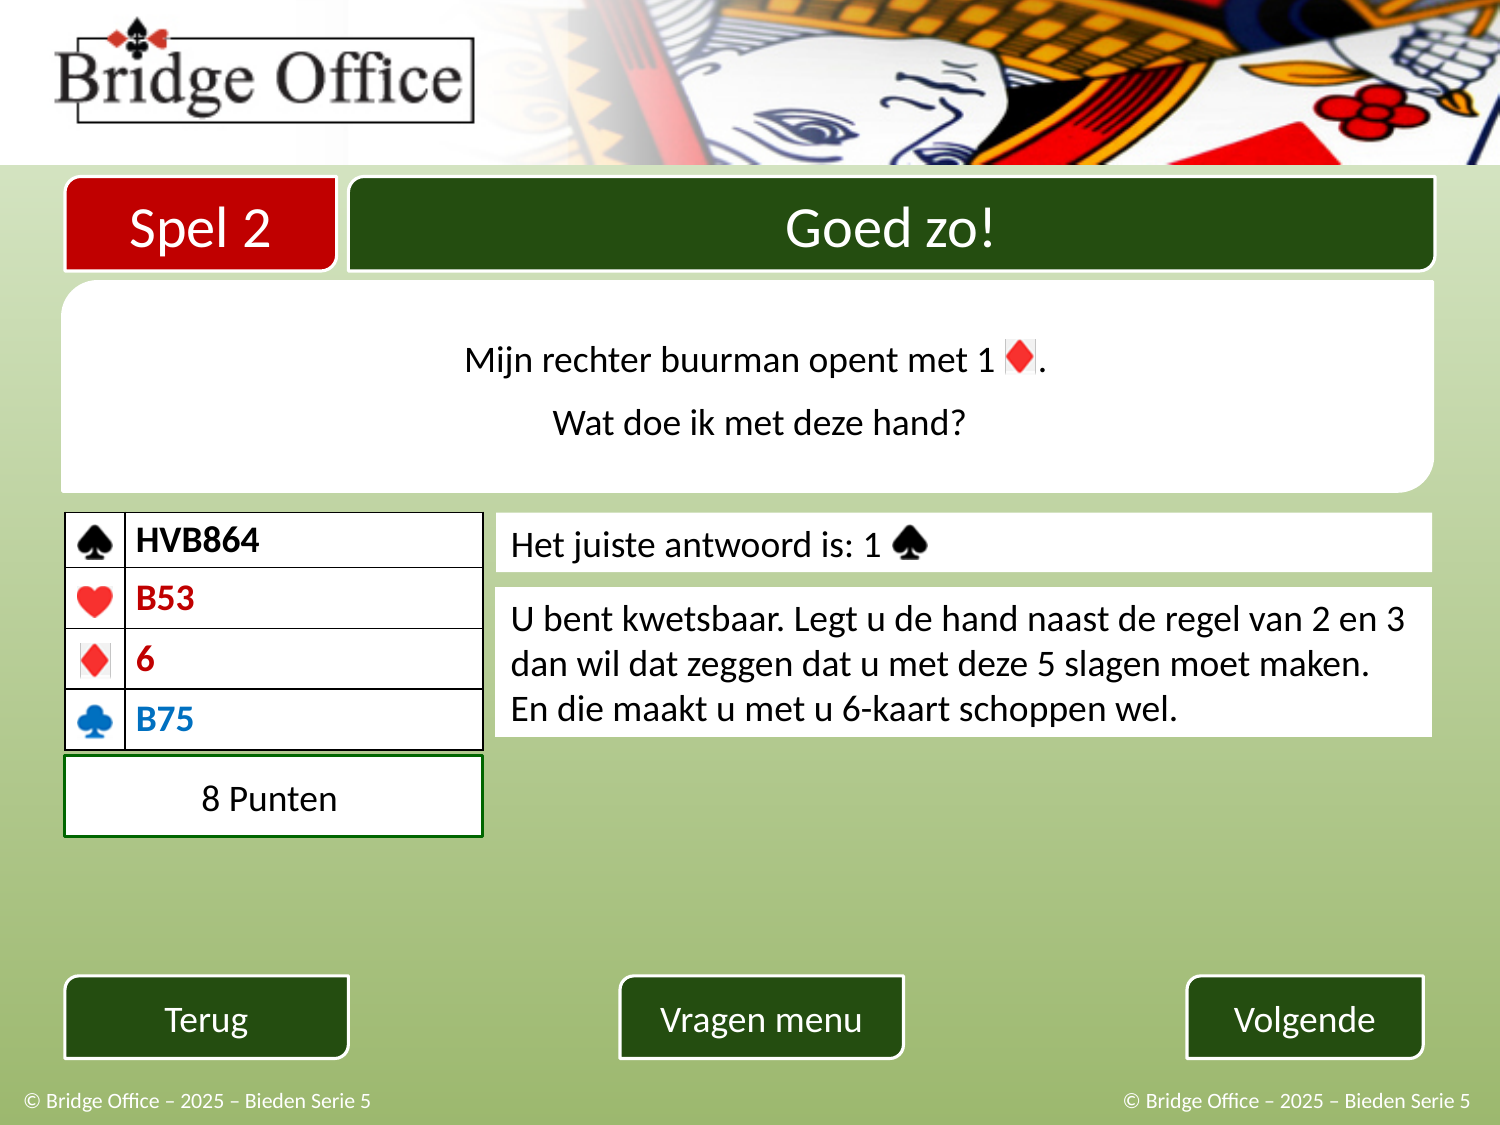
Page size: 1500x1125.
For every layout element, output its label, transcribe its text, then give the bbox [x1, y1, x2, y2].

text_box © Bridge Office – 2025 – Bieden Serie 5 [1107, 1079, 1500, 1121]
text_box © Bridge Office – 2025 – Bieden Serie 5 [8, 1079, 393, 1121]
table_cell [66, 690, 124, 749]
text_box U bent kwetsbaar. Legt u de hand naast de regel van 2 en 3 dan wil dat zeggen dat u met deze 5 slagen moet maken. En die maakt u met u 6-kaart schoppen wel. [495, 587, 1432, 737]
picture [892, 524, 928, 561]
table_cell B75 [126, 690, 482, 749]
text_box Vragen menu [618, 974, 906, 1061]
table_cell 6 [126, 629, 482, 688]
picture [77, 524, 114, 561]
picture [0, 0, 1500, 166]
text_box Terug [63, 974, 350, 1061]
text_box Mijn rechter buurman opent met 1 . [449, 327, 1075, 388]
text_box Wat doe ik met deze hand? [537, 390, 986, 451]
text_box Het juiste antwoord is: 1 [496, 512, 1433, 573]
picture [77, 585, 114, 618]
text_box Volgende [1185, 974, 1425, 1061]
text_box Spel 2 [63, 179, 339, 273]
picture [77, 643, 114, 679]
text_box 8 Punten [63, 754, 484, 838]
text_box Goed zo! [346, 179, 1437, 273]
table_cell [66, 629, 124, 688]
text_box [61, 280, 1435, 493]
table_cell [66, 568, 124, 628]
picture [1001, 339, 1038, 375]
picture [77, 703, 114, 740]
table_header HVB864 [126, 513, 482, 567]
table_cell B53 [126, 568, 482, 628]
table_header [66, 513, 124, 567]
